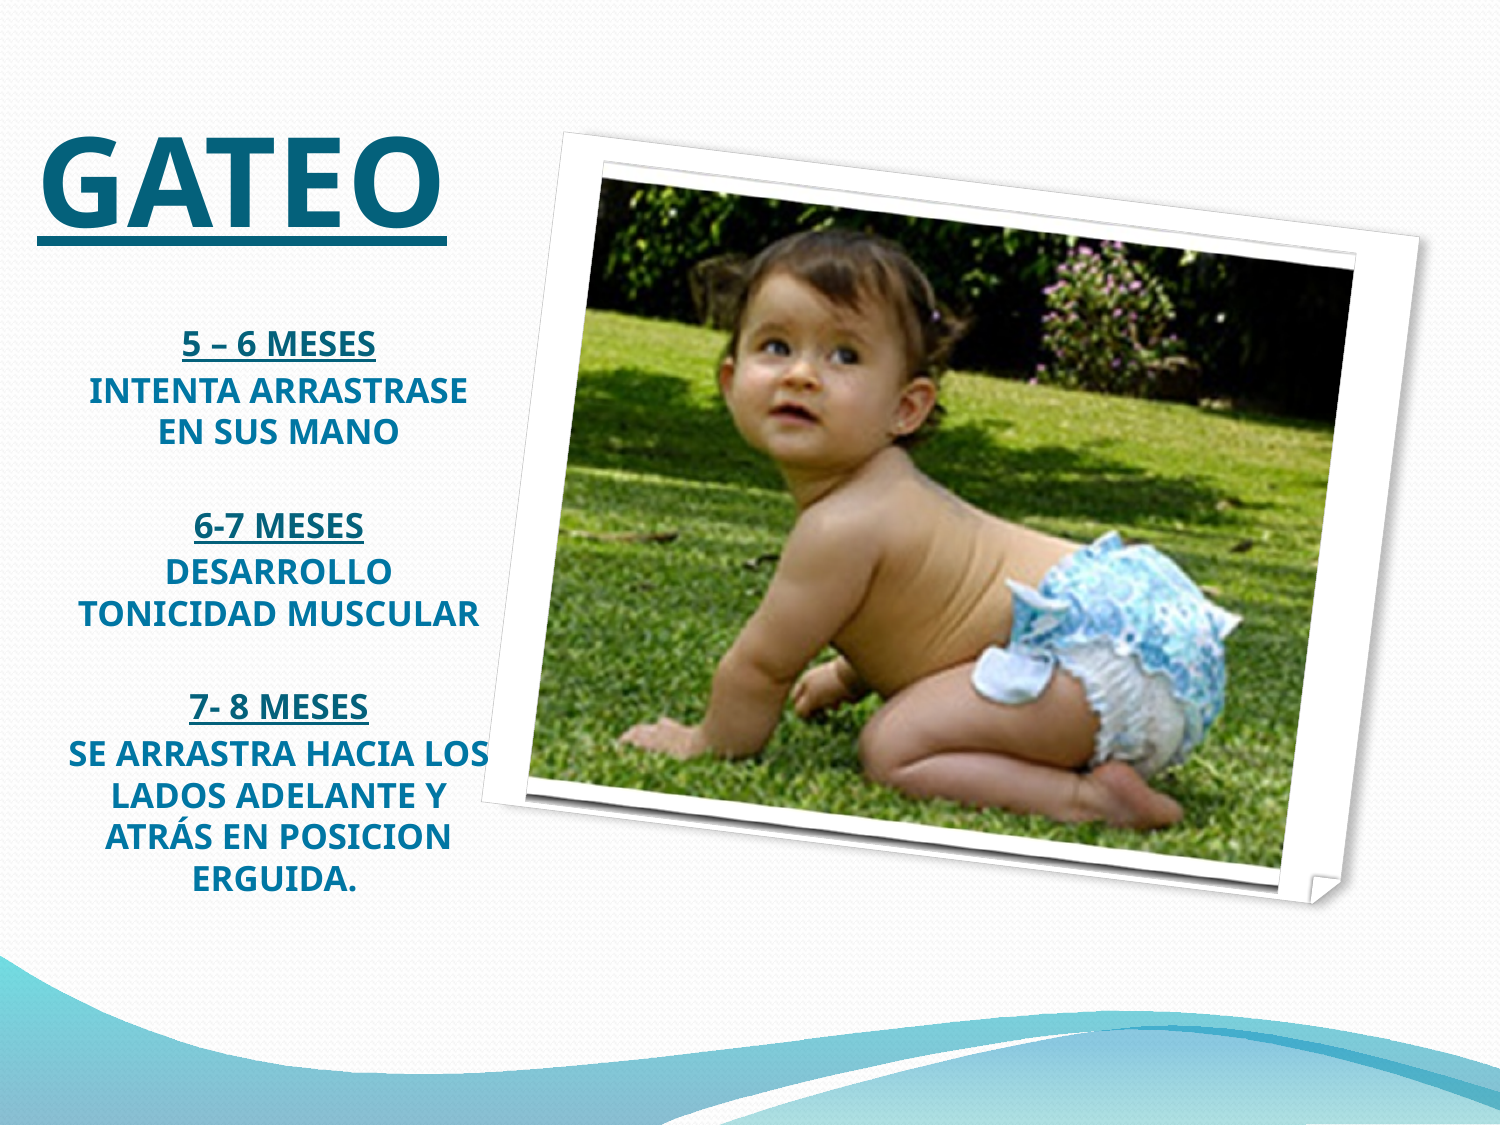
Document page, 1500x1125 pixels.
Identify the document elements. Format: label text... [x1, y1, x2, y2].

list 5 – 6 MESES INTENTA ARRASTRASE EN SUS MANO 6-7 MESES DESARROLLO TONICIDAD MUSCULAR 7- 8 MESES SE ARRASTRA HACIA LOS LADOS ADELANTE Y ATRÁS EN POSICION ERGUIDA. [53, 314, 502, 917]
title GATEO [29, 0, 880, 260]
picture [526, 162, 1355, 893]
